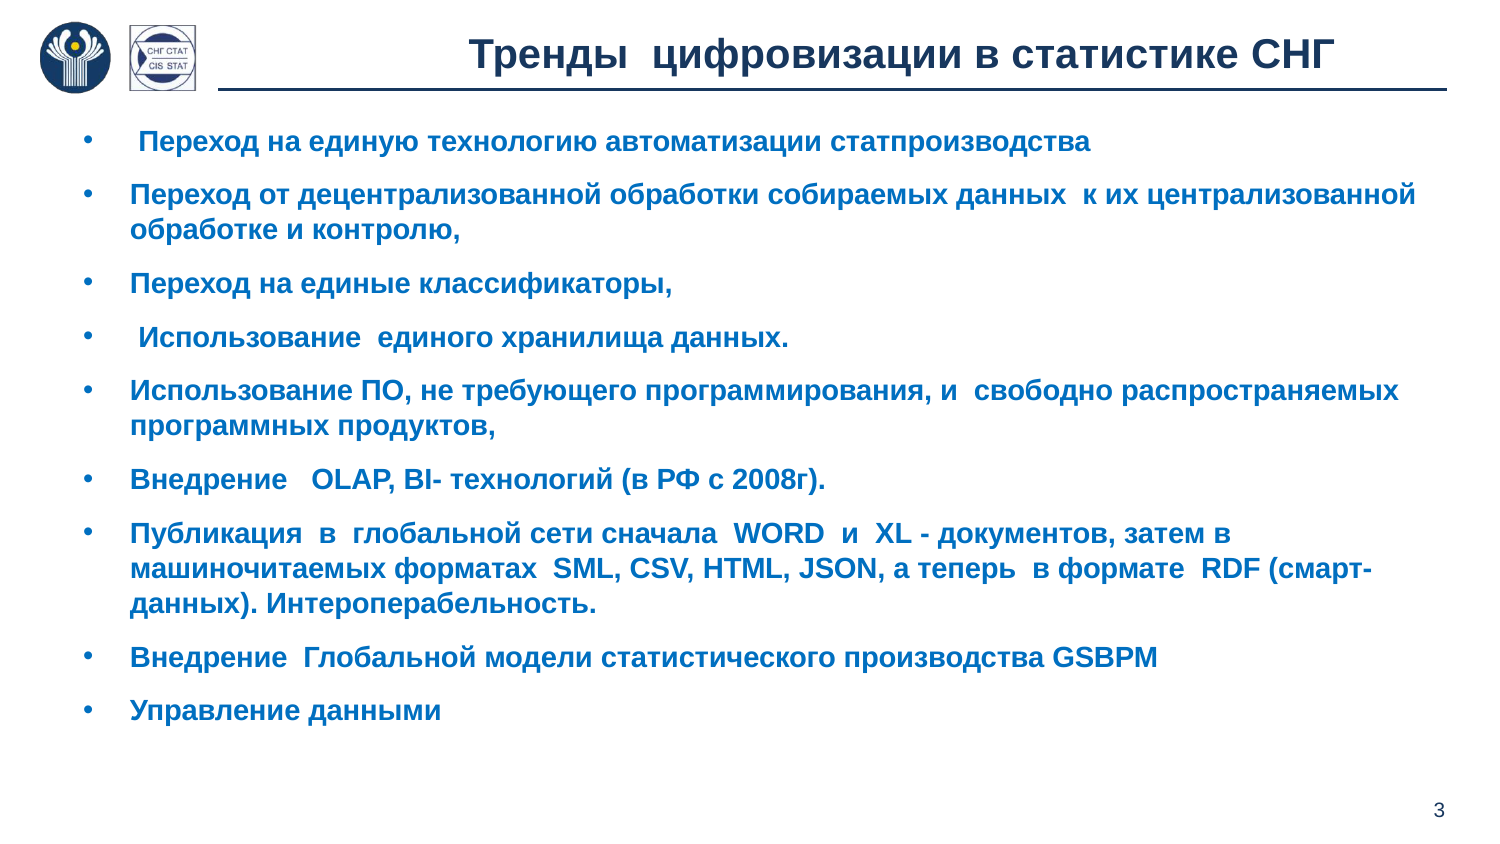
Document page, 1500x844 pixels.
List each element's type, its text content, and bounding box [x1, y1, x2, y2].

title Тренды цифровизации в статистике СНГ [73, 26, 1427, 121]
text_box Переход на единую технологию автоматизации статпроизводства Переход от децентрализованной обработки собираемых данных к их централизованной обработке и контролю, Переход на единые классификаторы, Использование единого хранилища данных. Использование ПО, не требующего программирования, и свободно распространяемых программных продуктов, Внедрение OLAP, BI- технологий (в РФ с 2008г). Публикация в глобальной сети сначала WORD и XL - документов, затем в машиночитаемых форматах SML, CSV, HTML, JSON, а теперь в формате RDF (смарт-данных). Интероперабельность. Внедрение Глобальной модели статистического производства GSBPM Управление данными [54, 121, 1443, 786]
slide_number 3 [1429, 797, 1461, 844]
picture [0, 0, 296, 190]
